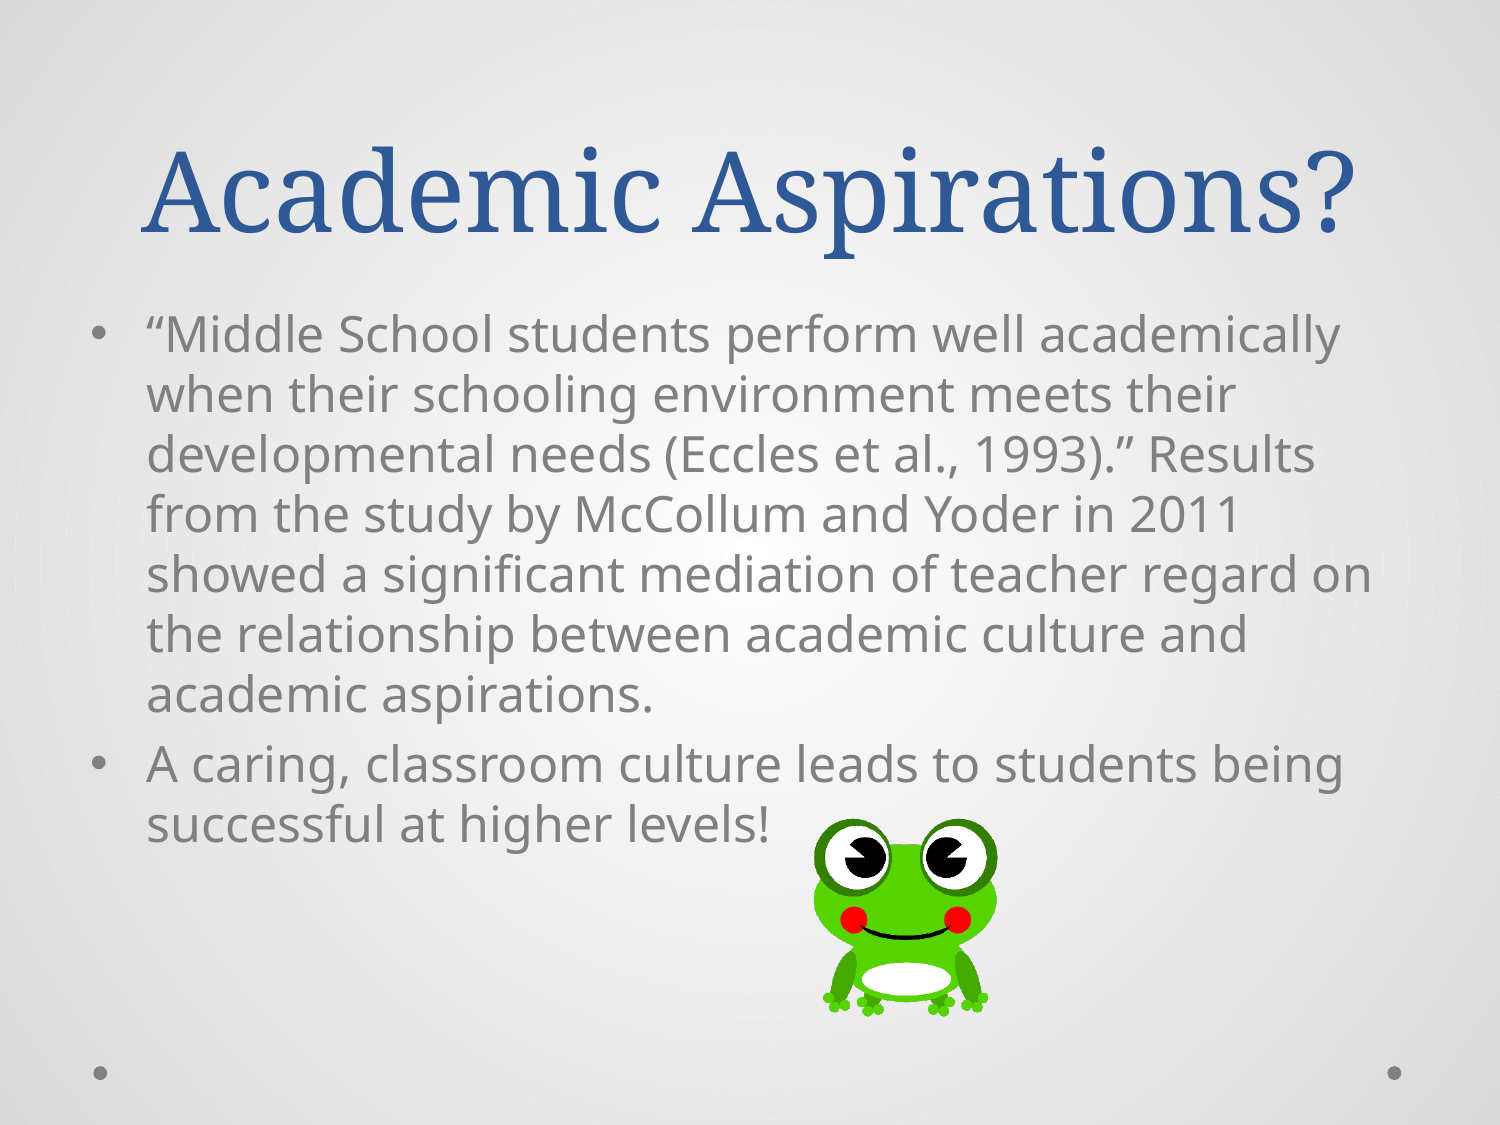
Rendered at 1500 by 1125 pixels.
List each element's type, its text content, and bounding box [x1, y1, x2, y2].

title Academic Aspirations? [75, 0, 1425, 263]
picture [749, 712, 1061, 1125]
list “Middle School students perform well academically when their schooling environment meets their developmental needs (Eccles et al., 1993).” Results from the study by McCollum and Yoder in 2011 showed a significant mediation of teacher regard on the relationship between academic culture and academic aspirations. A caring, classroom culture leads to students being successful at higher levels! [75, 295, 1425, 1038]
